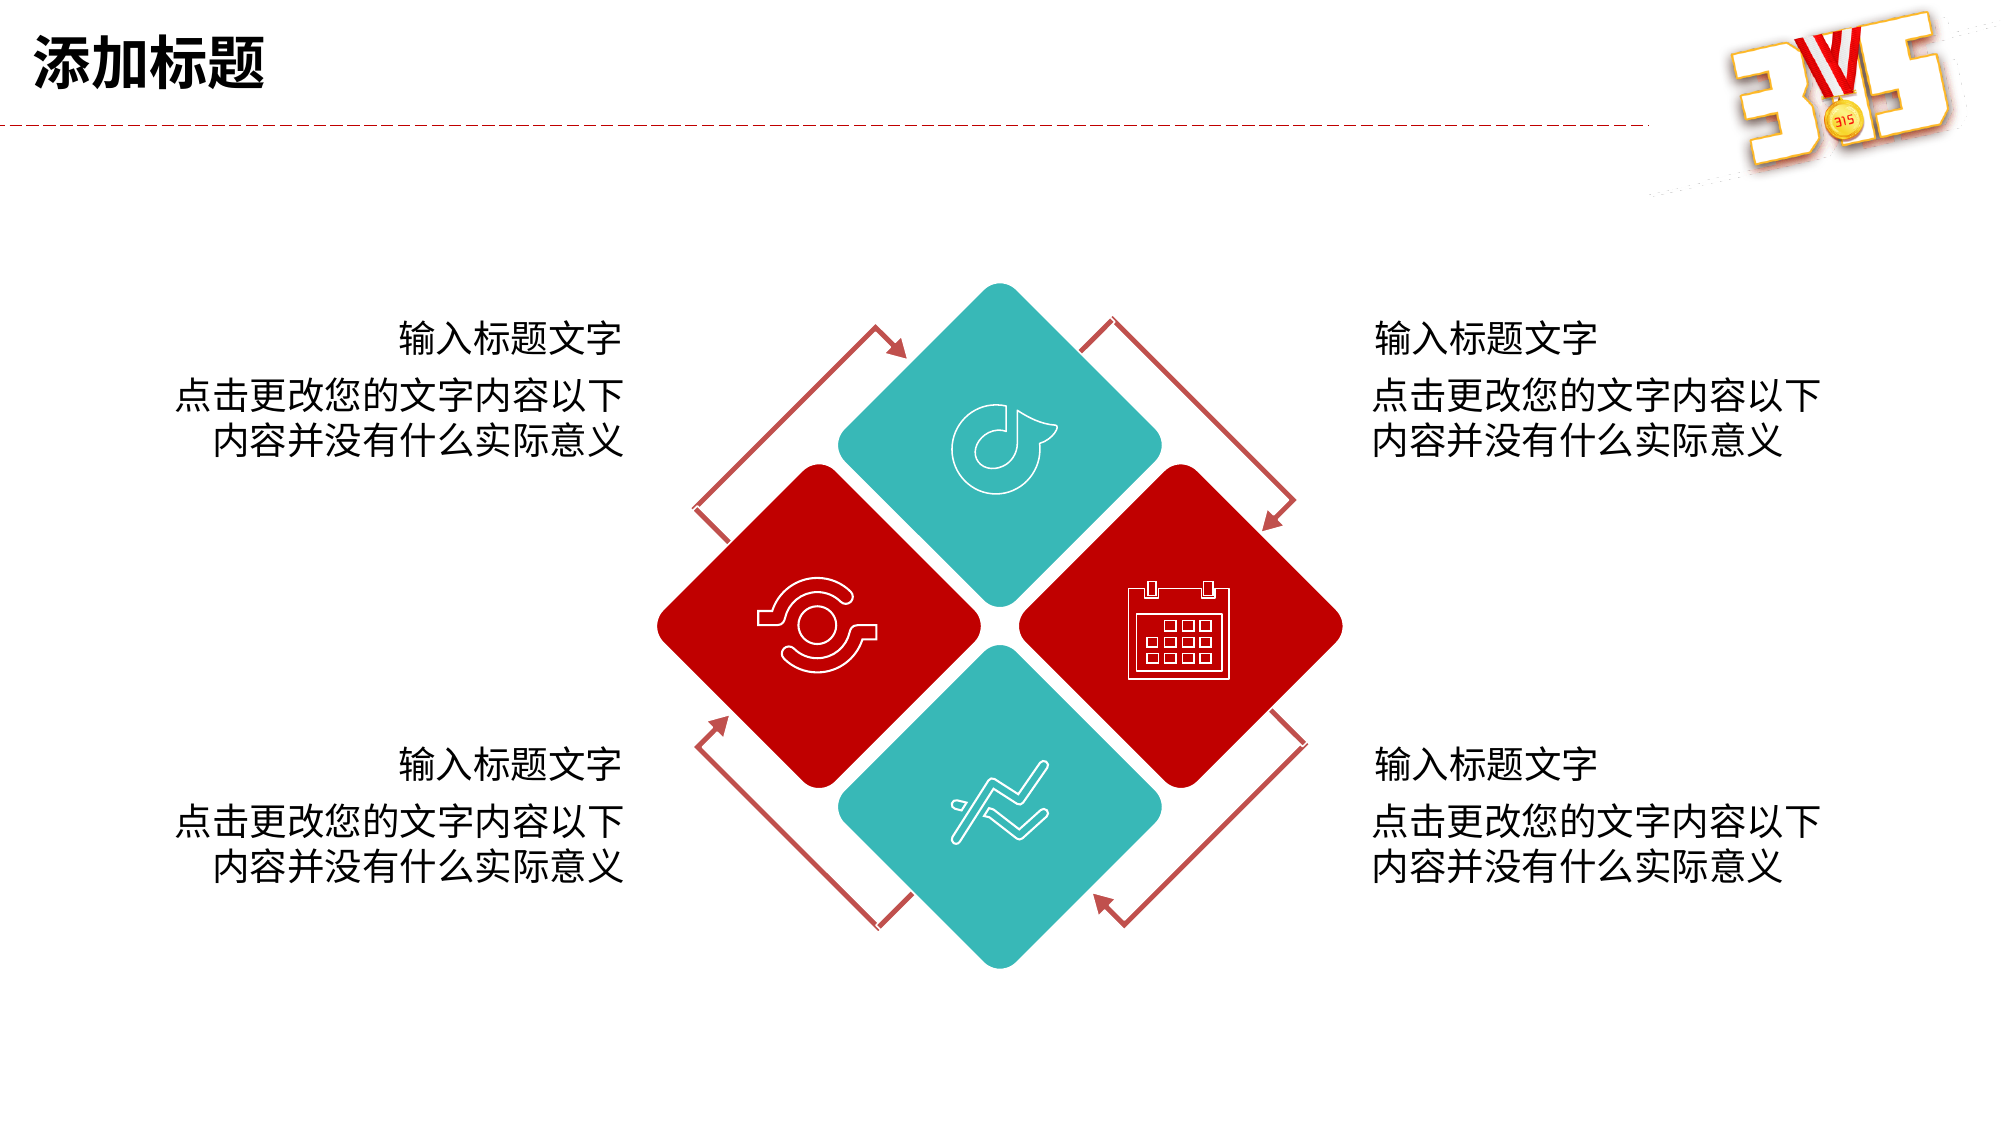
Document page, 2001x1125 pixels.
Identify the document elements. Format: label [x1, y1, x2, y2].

text_box [1359, 742, 1845, 890]
text_box [1163, 293, 1217, 502]
text_box [1359, 315, 1845, 463]
text_box [696, 504, 942, 749]
text_box [877, 684, 1123, 930]
text_box [877, 323, 1123, 568]
text_box [152, 742, 639, 890]
text_box [152, 315, 639, 463]
text_box [778, 295, 832, 502]
text_box [774, 758, 828, 954]
text_box [1058, 504, 1303, 749]
picture [1649, 0, 2001, 197]
text_box [1168, 758, 1222, 958]
